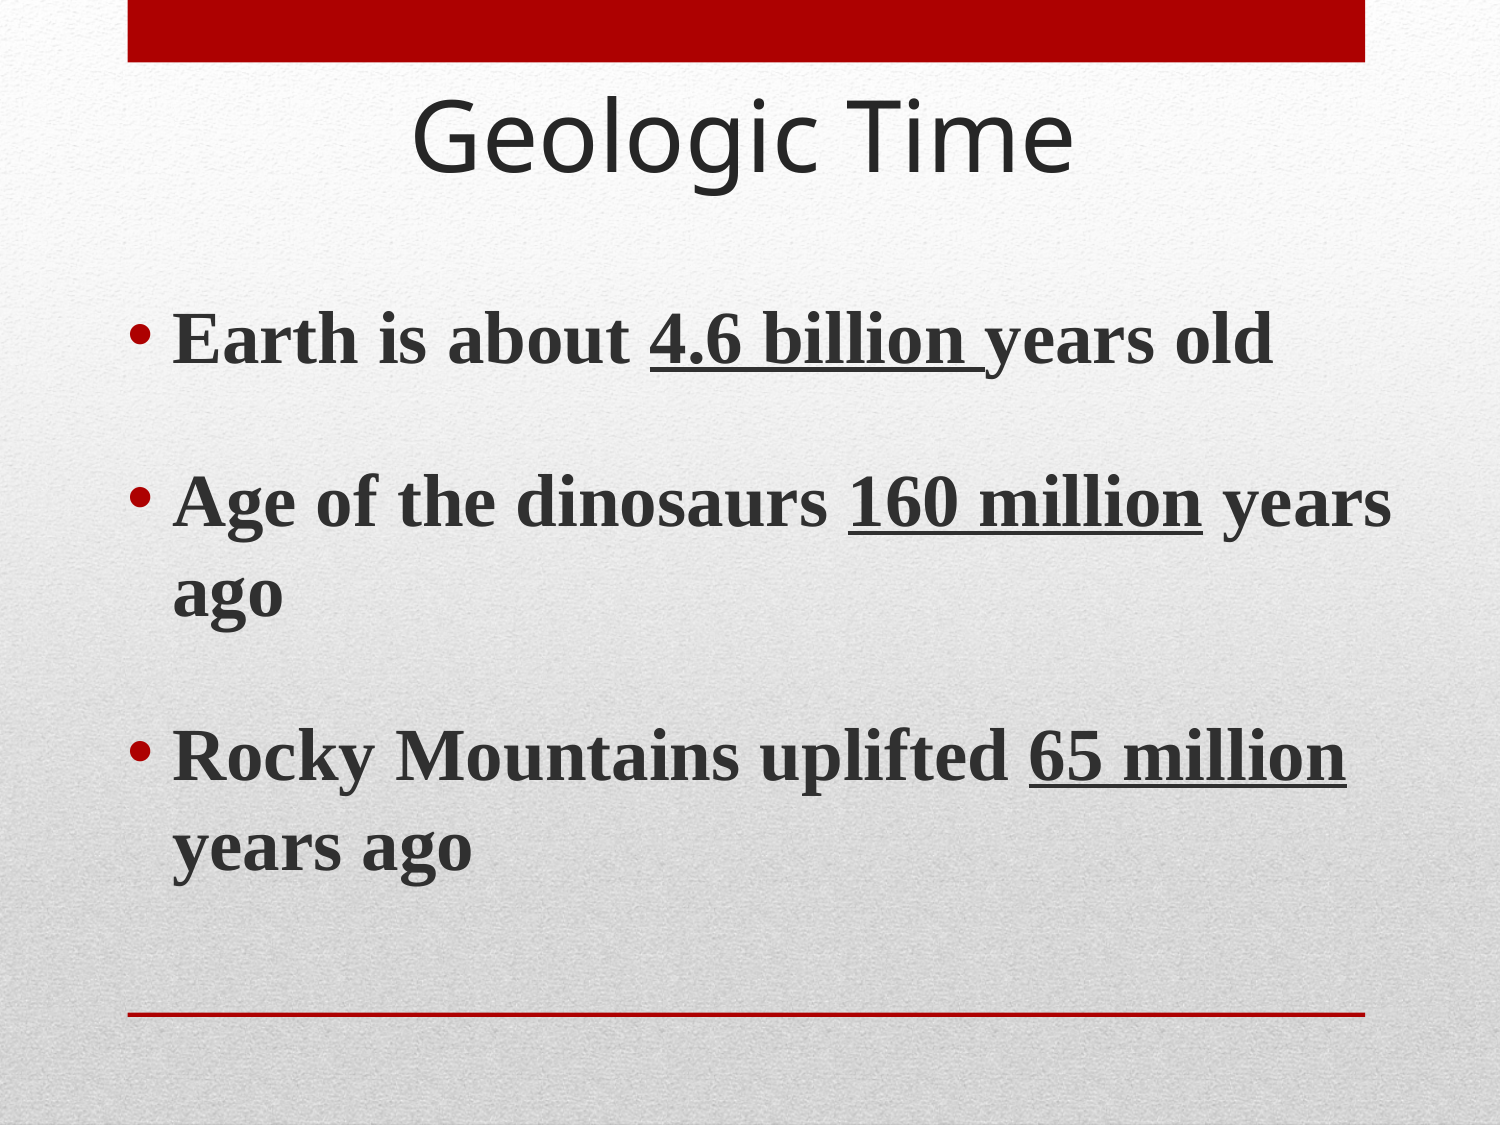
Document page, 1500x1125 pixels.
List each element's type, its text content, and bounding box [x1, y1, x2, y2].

list Earth is about 4.6 billion years old Age of the dinosaurs 160 million years ago Rocky Mountains uplifted 65 million years ago [112, 249, 1438, 994]
title Geologic Time [174, 12, 1313, 200]
